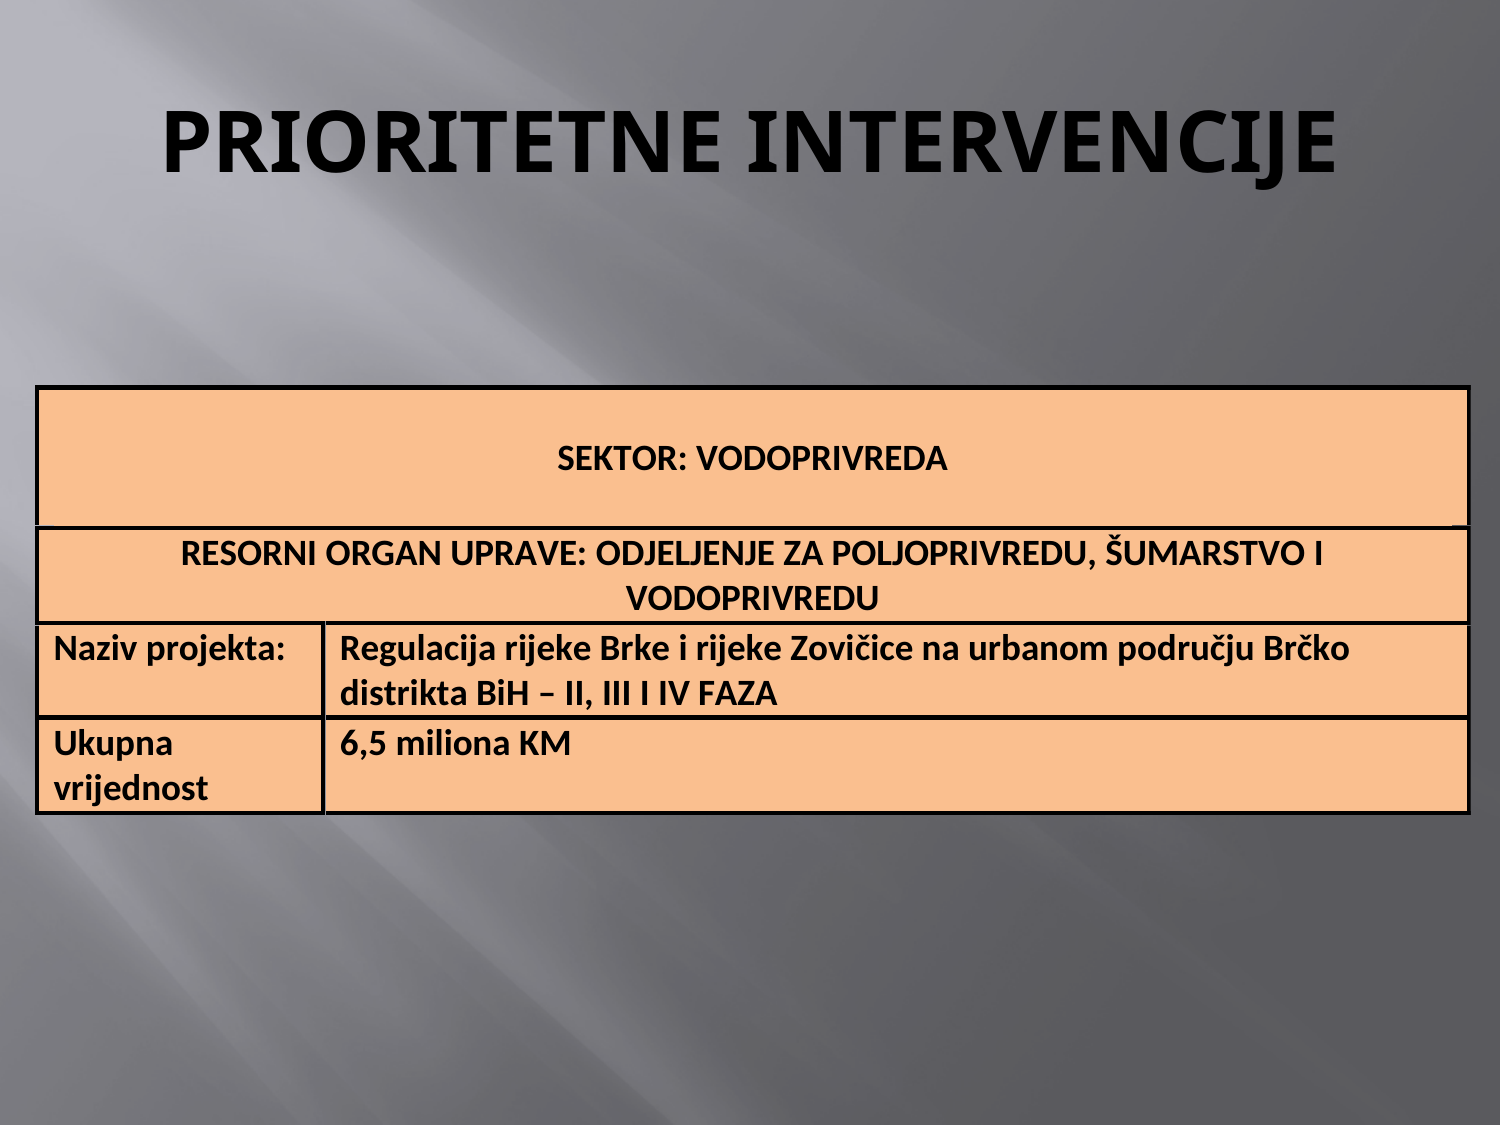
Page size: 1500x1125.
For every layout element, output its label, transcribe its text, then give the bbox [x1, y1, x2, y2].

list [34, 385, 1471, 894]
title PRIORITETNE INTERVENCIJE [75, 45, 1425, 233]
